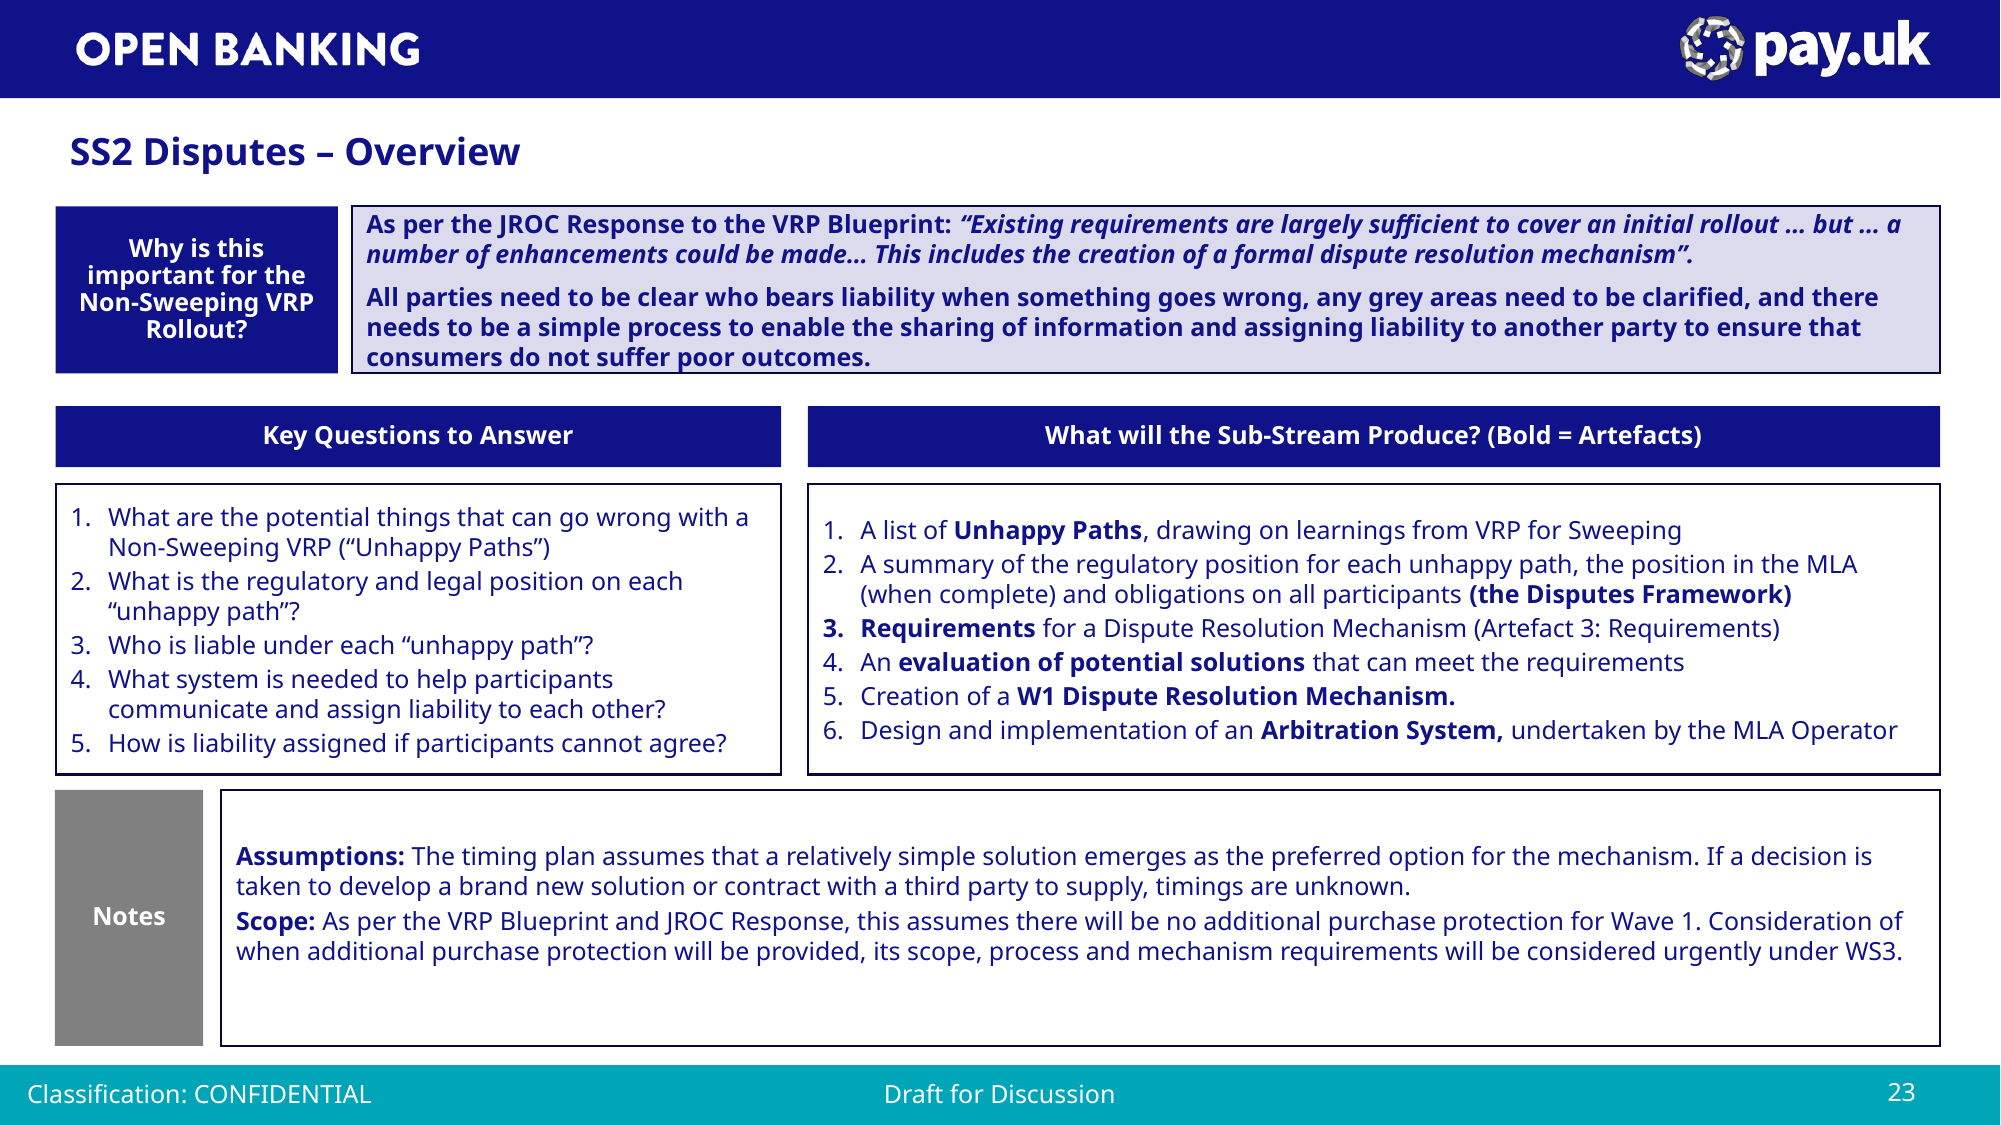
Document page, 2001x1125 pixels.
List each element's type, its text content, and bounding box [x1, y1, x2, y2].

picture [43, 0, 452, 99]
text_box Key Questions to Answer [55, 405, 782, 468]
title SS2 Disputes – Overview [54, 125, 1629, 207]
list Why is this important for the Non-Sweeping VRP Rollout? [55, 205, 339, 374]
footer Draft for Discussion [662, 1064, 1338, 1124]
text_box What are the potential things that can go wrong with a Non-Sweeping VRP (“Unhappy Paths”) What is the regulatory and legal position on each “unhappy path”? Who is liable under each “unhappy path”? What system is needed to help participants communicate and assign liability to each other? How is liability assigned if participants cannot agree? [55, 483, 782, 776]
text_box Notes [54, 789, 204, 1047]
text_box A list of Unhappy Paths, drawing on learnings from VRP for Sweeping A summary of the regulatory position for each unhappy path, the position in the MLA (when complete) and obligations on all participants (the Disputes Framework) Requirements for a Dispute Resolution Mechanism (Artefact 3: Requirements) An evaluation of potential solutions that can meet the requirements Creation of a W1 Dispute Resolution Mechanism. Design and implementation of an Arbitration System, undertaken by the MLA Operator [807, 483, 1941, 776]
text_box Assumptions: The timing plan assumes that a relatively simple solution emerges as the preferred option for the mechanism. If a decision is taken to develop a brand new solution or contract with a third party to supply, timings are unknown. Scope: As per the VRP Blueprint and JROC Response, this assumes there will be no additional purchase protection for Wave 1. Consideration of when additional purchase protection will be provided, its scope, process and mechanism requirements will be considered urgently under WS3. [220, 789, 1941, 1047]
text_box What will the Sub-Stream Produce? (Bold = Artefacts) [807, 405, 1941, 468]
text_box Classification: CONFIDENTIAL [1, 1063, 399, 1124]
slide_number 23 [1412, 1064, 1932, 1124]
text_box As per the JROC Response to the VRP Blueprint: “Existing requirements are largely sufficient to cover an initial rollout … but … a number of enhancements could be made… This includes the creation of a formal dispute resolution mechanism”. All parties need to be clear who bears liability when something goes wrong, any grey areas need to be clarified, and there needs to be a simple process to enable the sharing of information and assigning liability to another party to ensure that consumers do not suffer poor outcomes. [351, 205, 1941, 374]
picture [1670, 1, 1939, 87]
